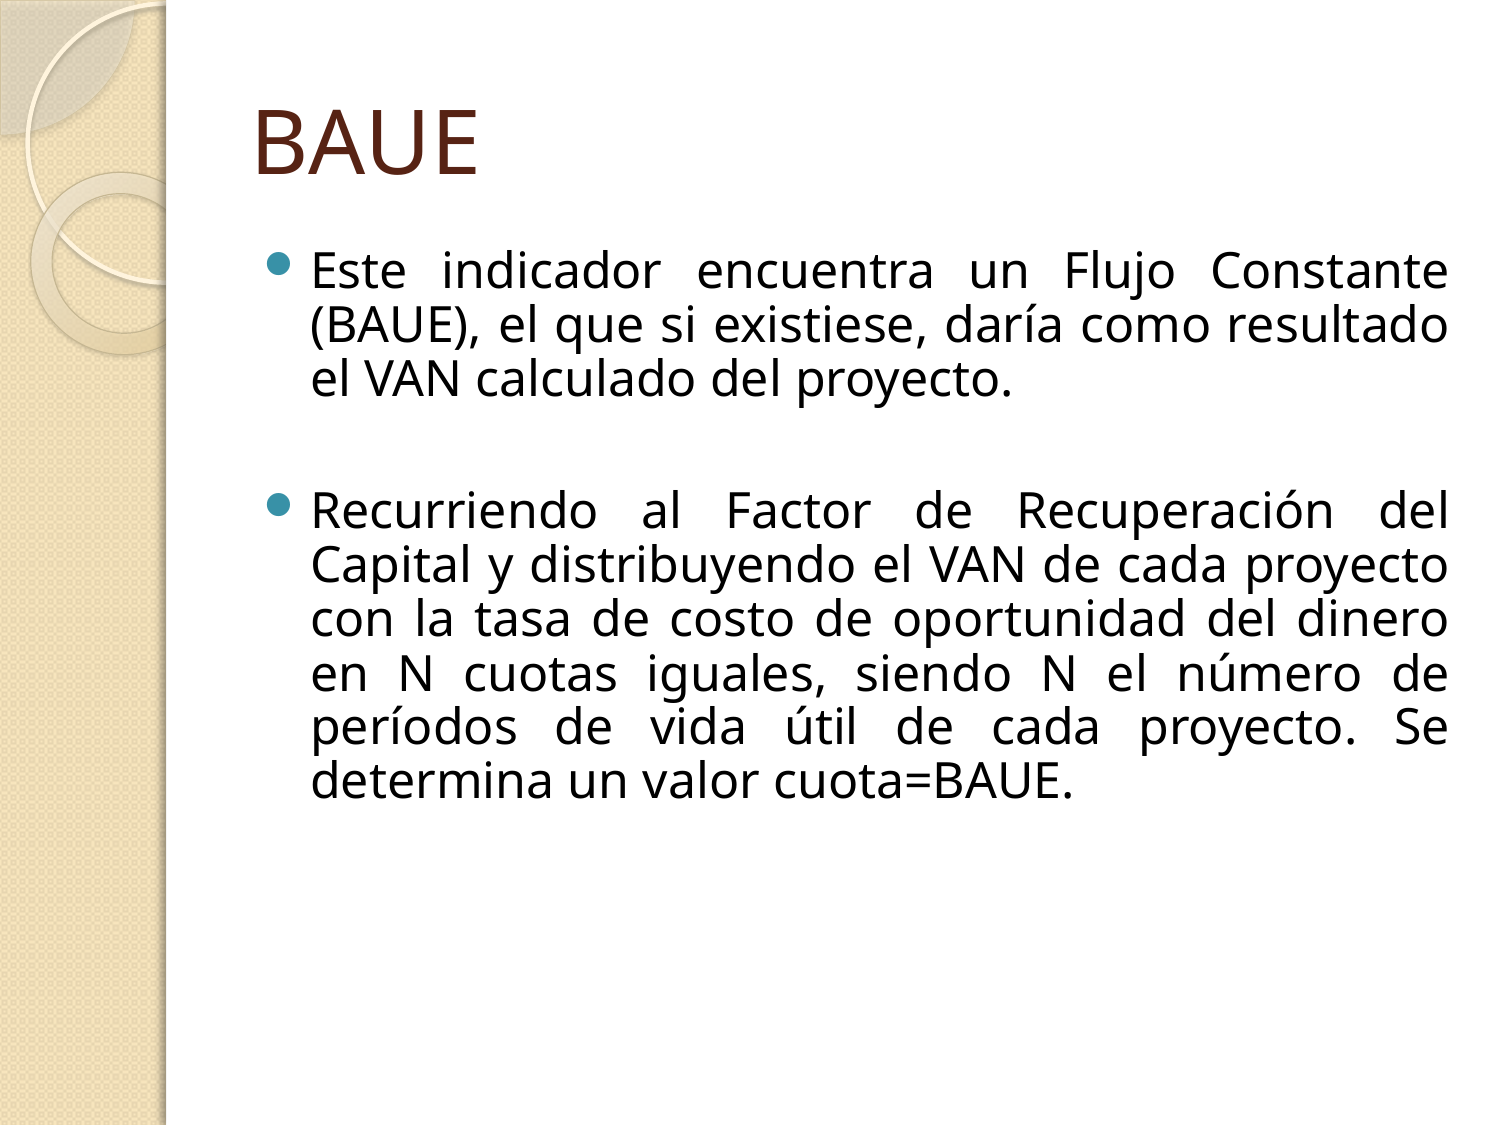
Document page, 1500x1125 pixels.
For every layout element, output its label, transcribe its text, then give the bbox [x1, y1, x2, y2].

title BAUE [235, 45, 1466, 233]
list Este indicador encuentra un Flujo Constante (BAUE), el que si existiese, daría como resultado el VAN calculado del proyecto. Recurriendo al Factor de Recuperación del Capital y distribuyendo el VAN de cada proyecto con la tasa de costo de oportunidad del dinero en N cuotas iguales, siendo N el número de períodos de vida útil de cada proyecto. Se determina un valor cuota=BAUE. [235, 237, 1466, 1025]
